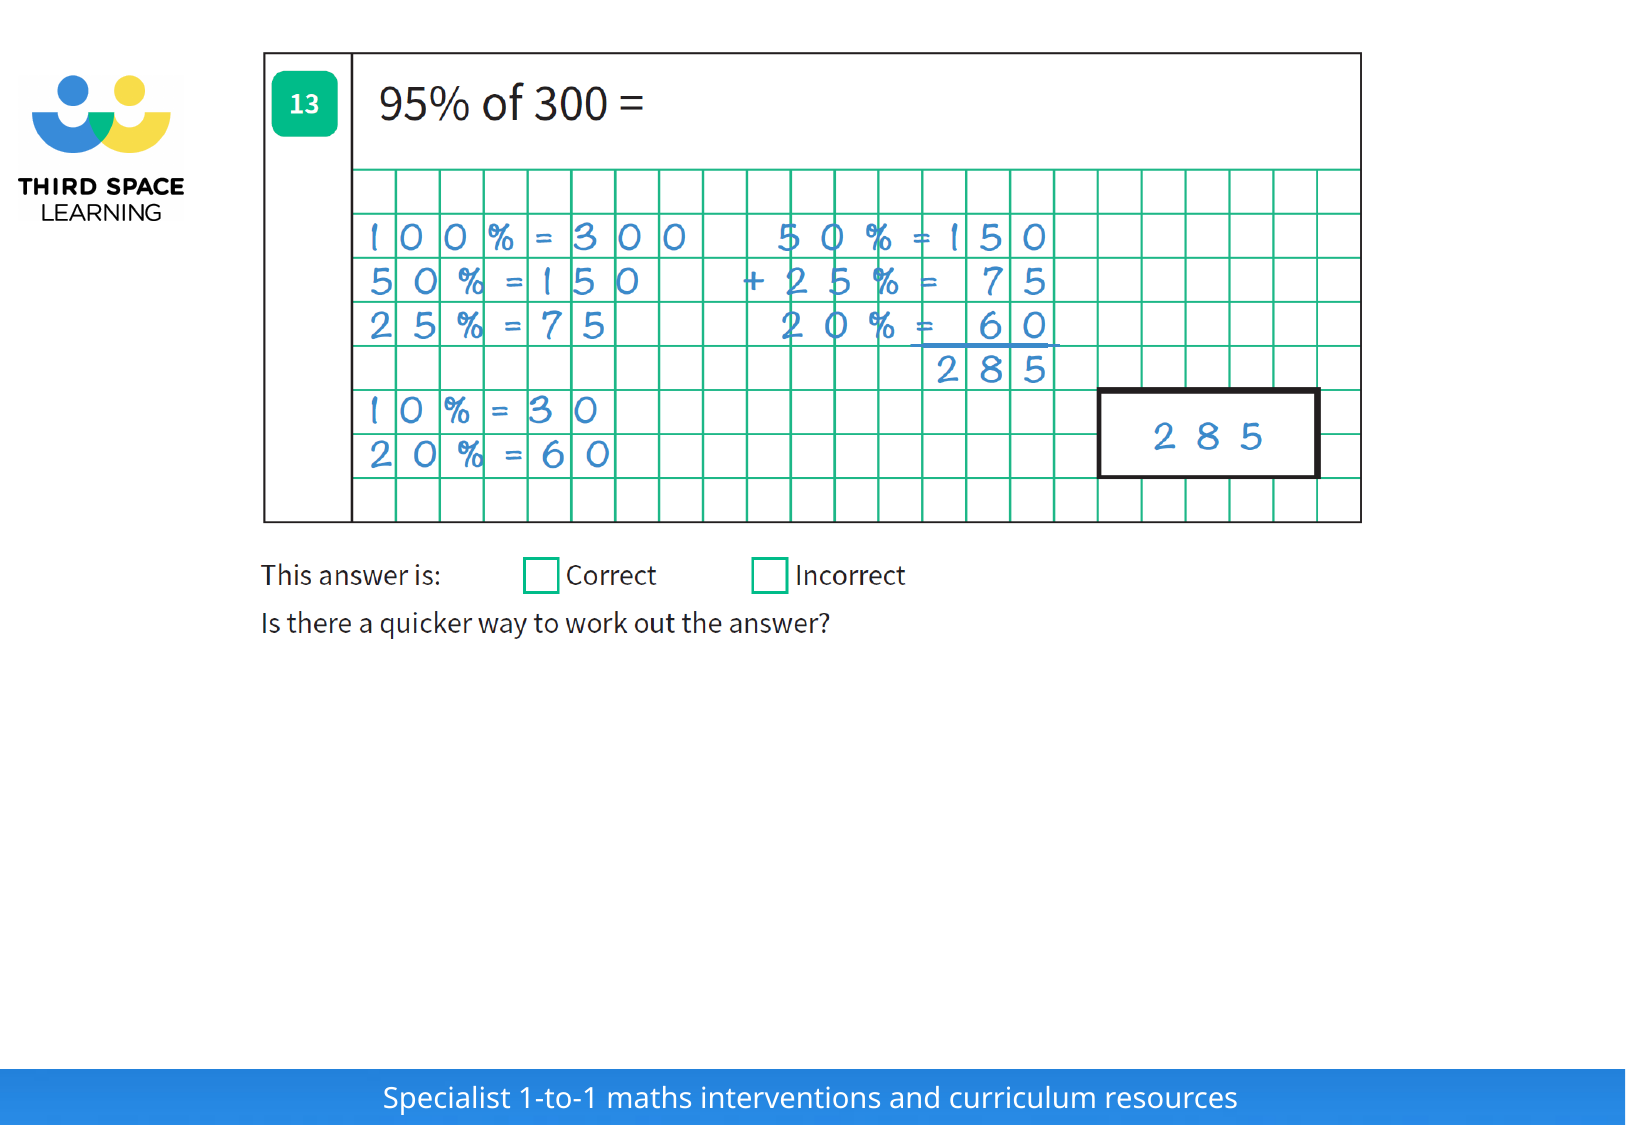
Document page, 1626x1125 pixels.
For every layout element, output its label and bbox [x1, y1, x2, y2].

picture [0, 1069, 1626, 1125]
picture [260, 49, 1365, 641]
picture [18, 75, 184, 221]
